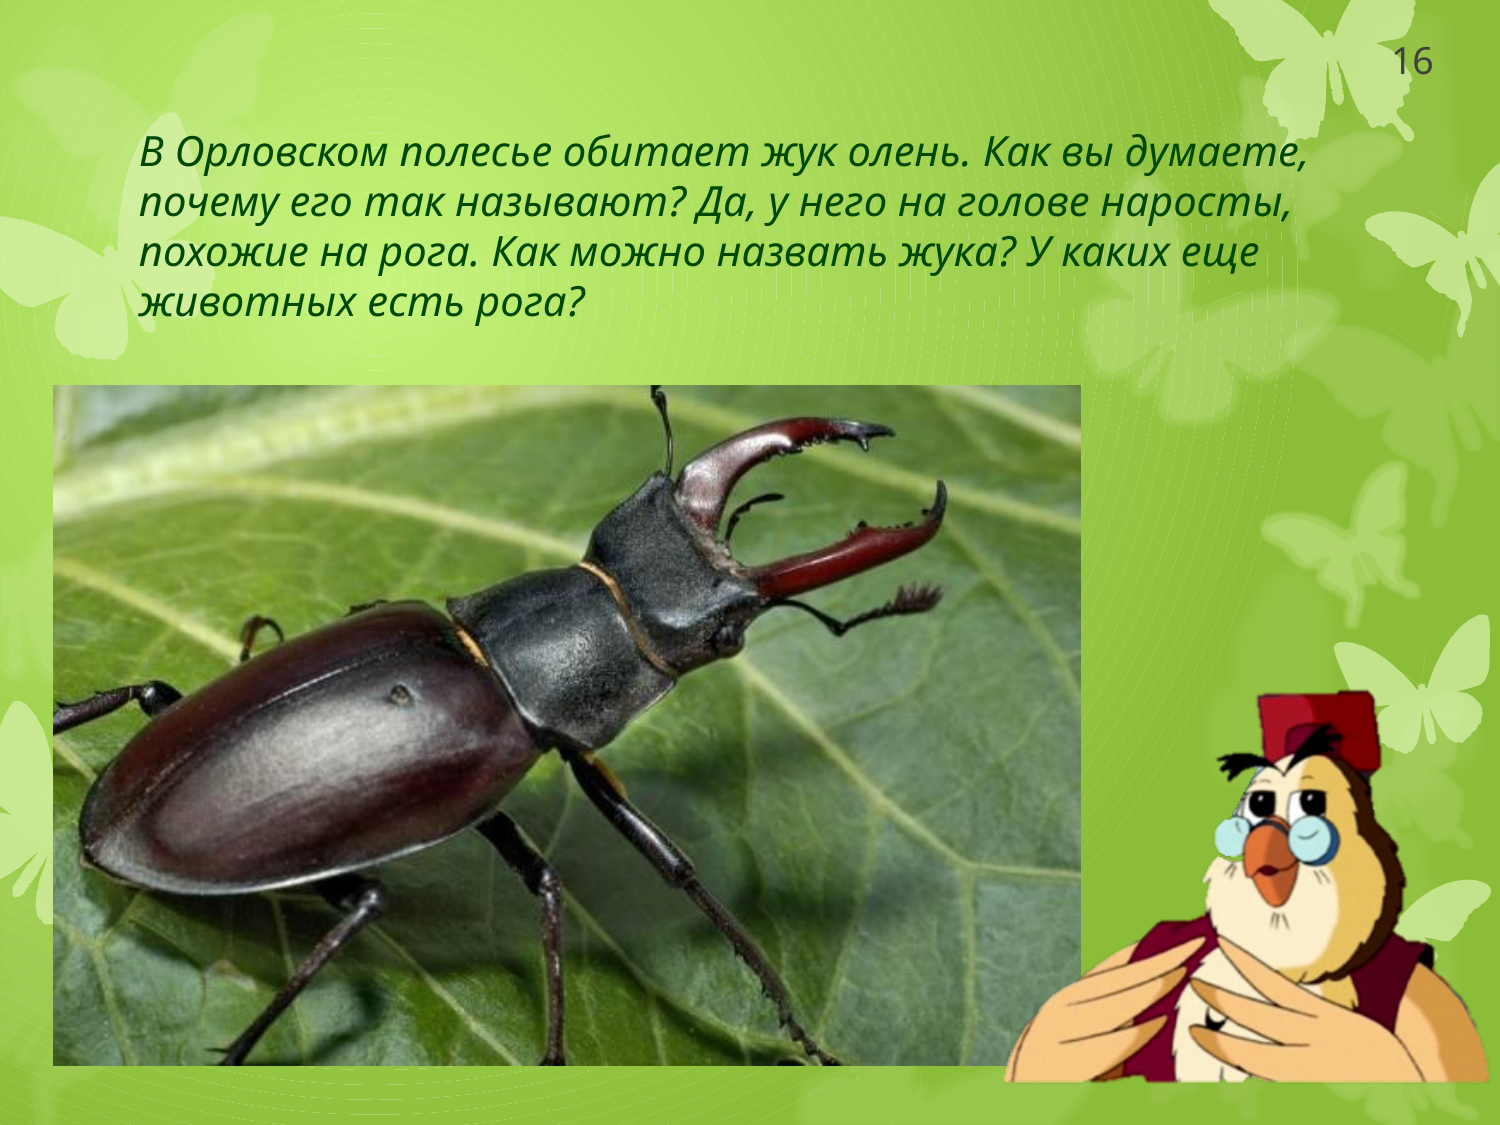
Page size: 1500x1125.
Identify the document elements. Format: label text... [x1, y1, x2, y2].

picture [52, 89, 1500, 1088]
title В Орловском полесье обитает жук олень. Как вы думаете, почему его так называют? Да, у него на голове наросты, похожие на рога. Как можно назвать жука? У каких еще животных есть рога? [587, 113, 1430, 337]
slide_number 16 [1376, 35, 1476, 96]
